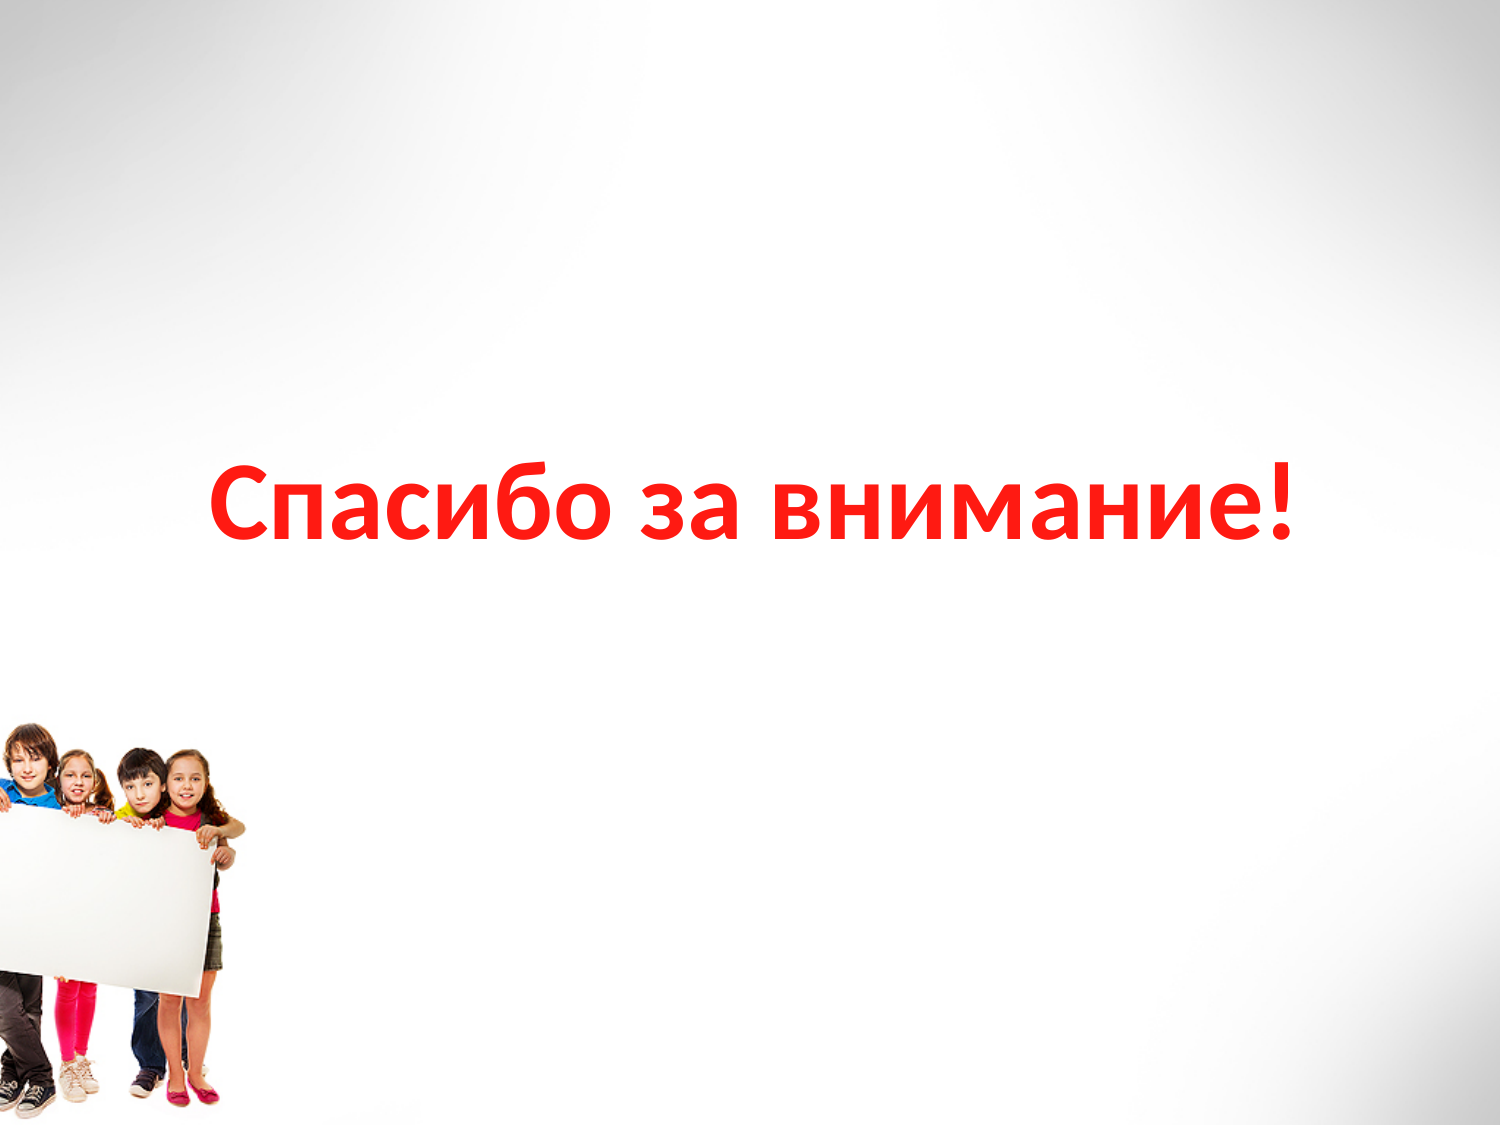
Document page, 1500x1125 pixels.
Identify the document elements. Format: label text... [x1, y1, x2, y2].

picture [0, 0, 1500, 1125]
text_box Спасибо за внимание! [194, 419, 1317, 570]
